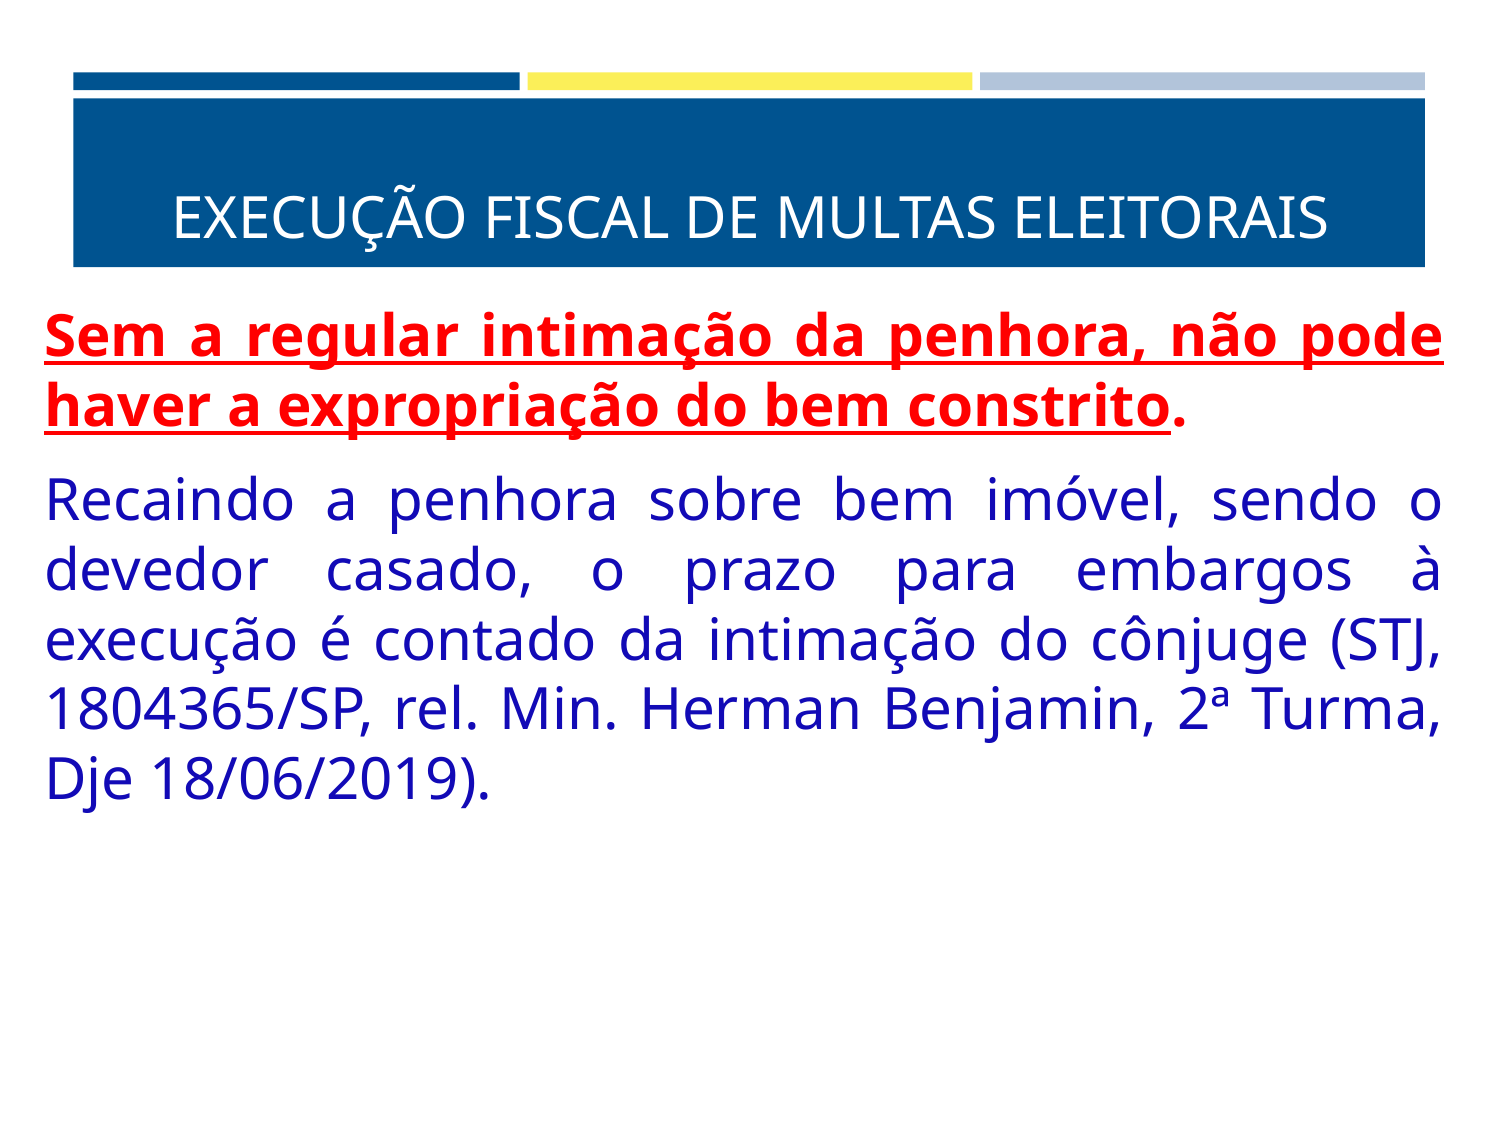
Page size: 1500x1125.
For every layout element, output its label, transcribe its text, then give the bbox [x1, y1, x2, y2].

list Sem a regular intimação da penhora, não pode haver a expropriação do bem constrito. Recaindo a penhora sobre bem imóvel, sendo o devedor casado, o prazo para embargos à execução é contado da intimação do cônjuge (STJ, 1804365/SP, rel. Min. Herman Benjamin, 2ª Turma, Dje 18/06/2019). [29, 290, 1459, 1094]
title EXECUÇÃO FISCAL DE MULTAS ELEITORAIS [95, 112, 1406, 259]
